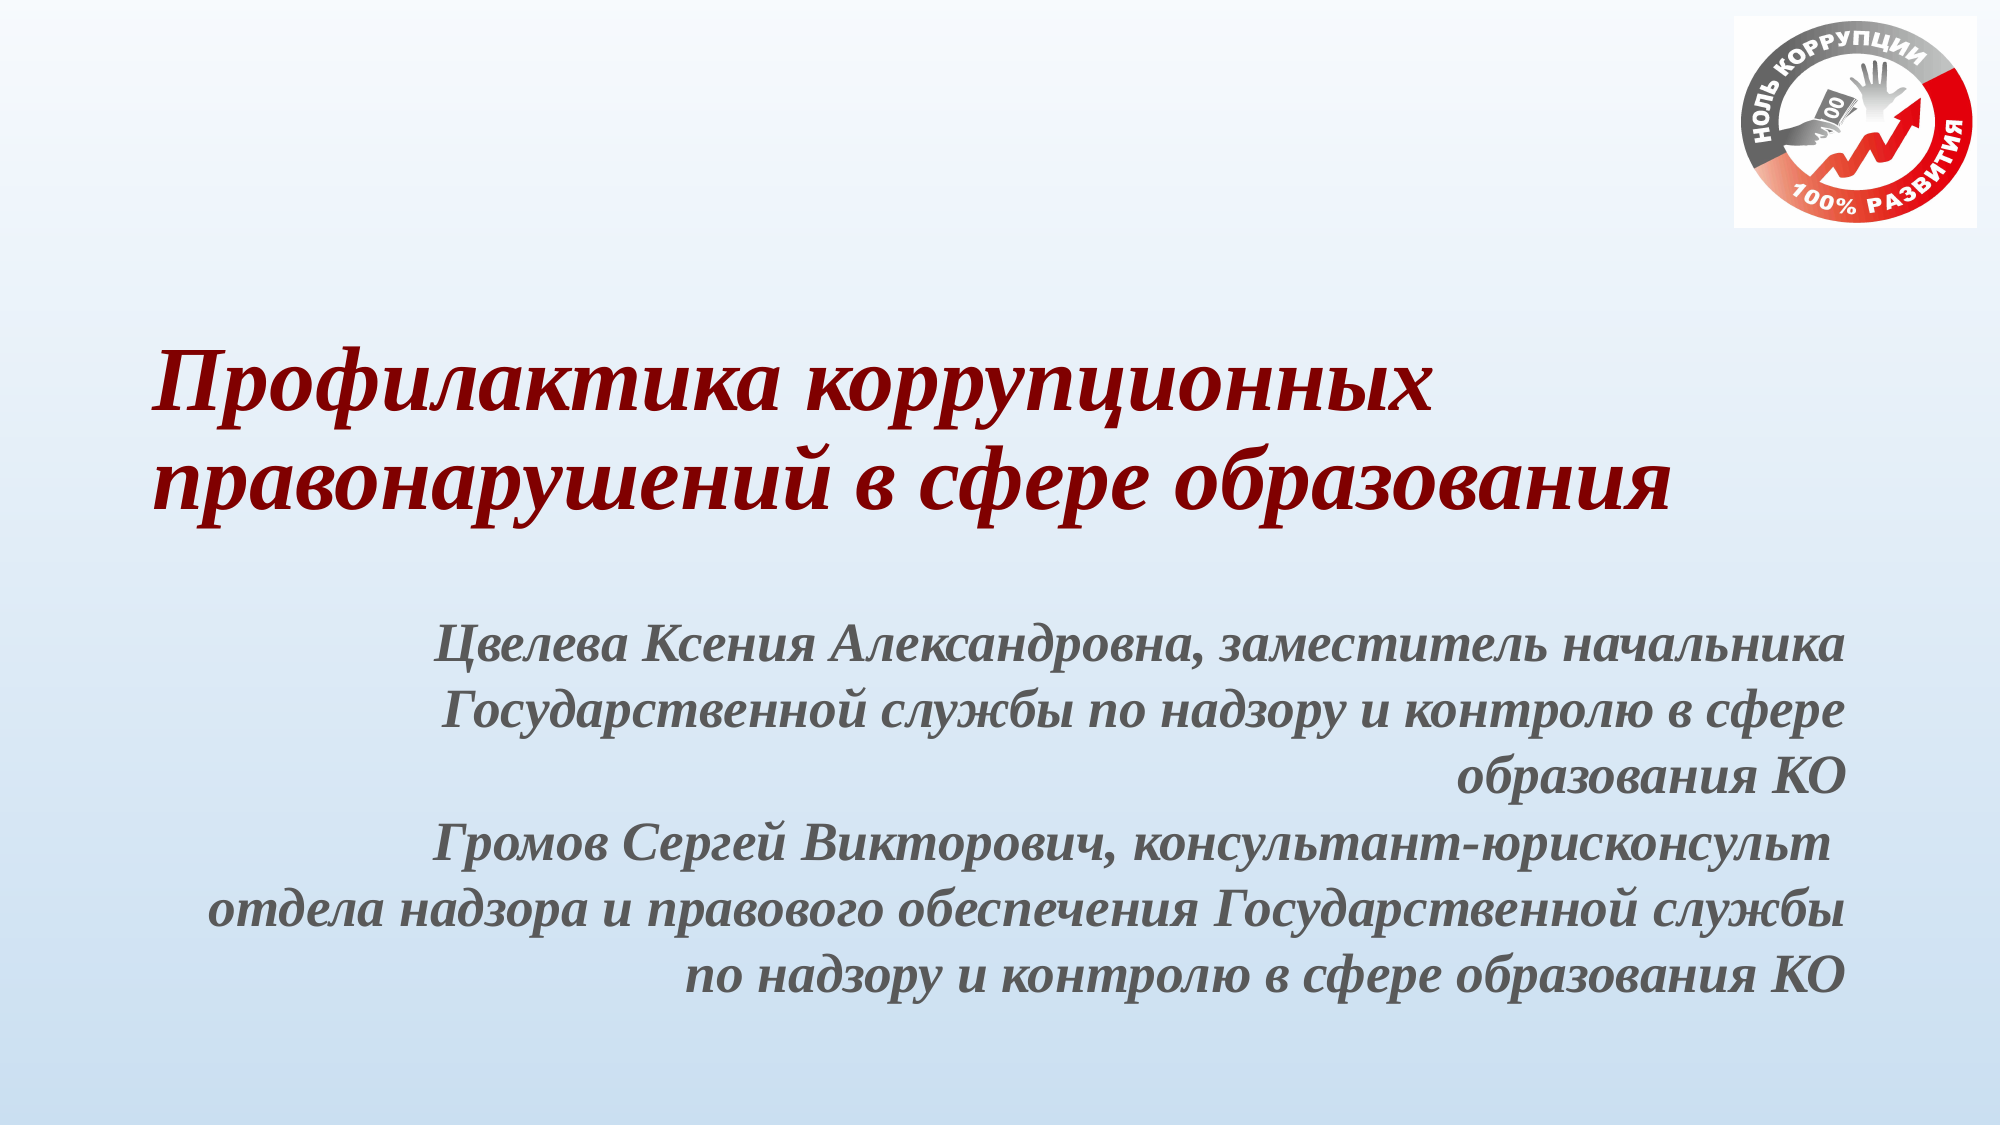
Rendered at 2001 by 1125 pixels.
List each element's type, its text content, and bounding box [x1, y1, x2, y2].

picture [1734, 16, 1977, 228]
list Цвелева Ксения Александровна, заместитель начальника Государственной службы по надзору и контролю в сфере образования КО Громов Сергей Викторович, консультант-юрисконсульт отдела надзора и правового обеспечения Государственной службы по надзору и контролю в сфере образования КО [137, 598, 1863, 1014]
title Профилактика коррупционных правонарушений в сфере образования [137, 310, 1932, 550]
